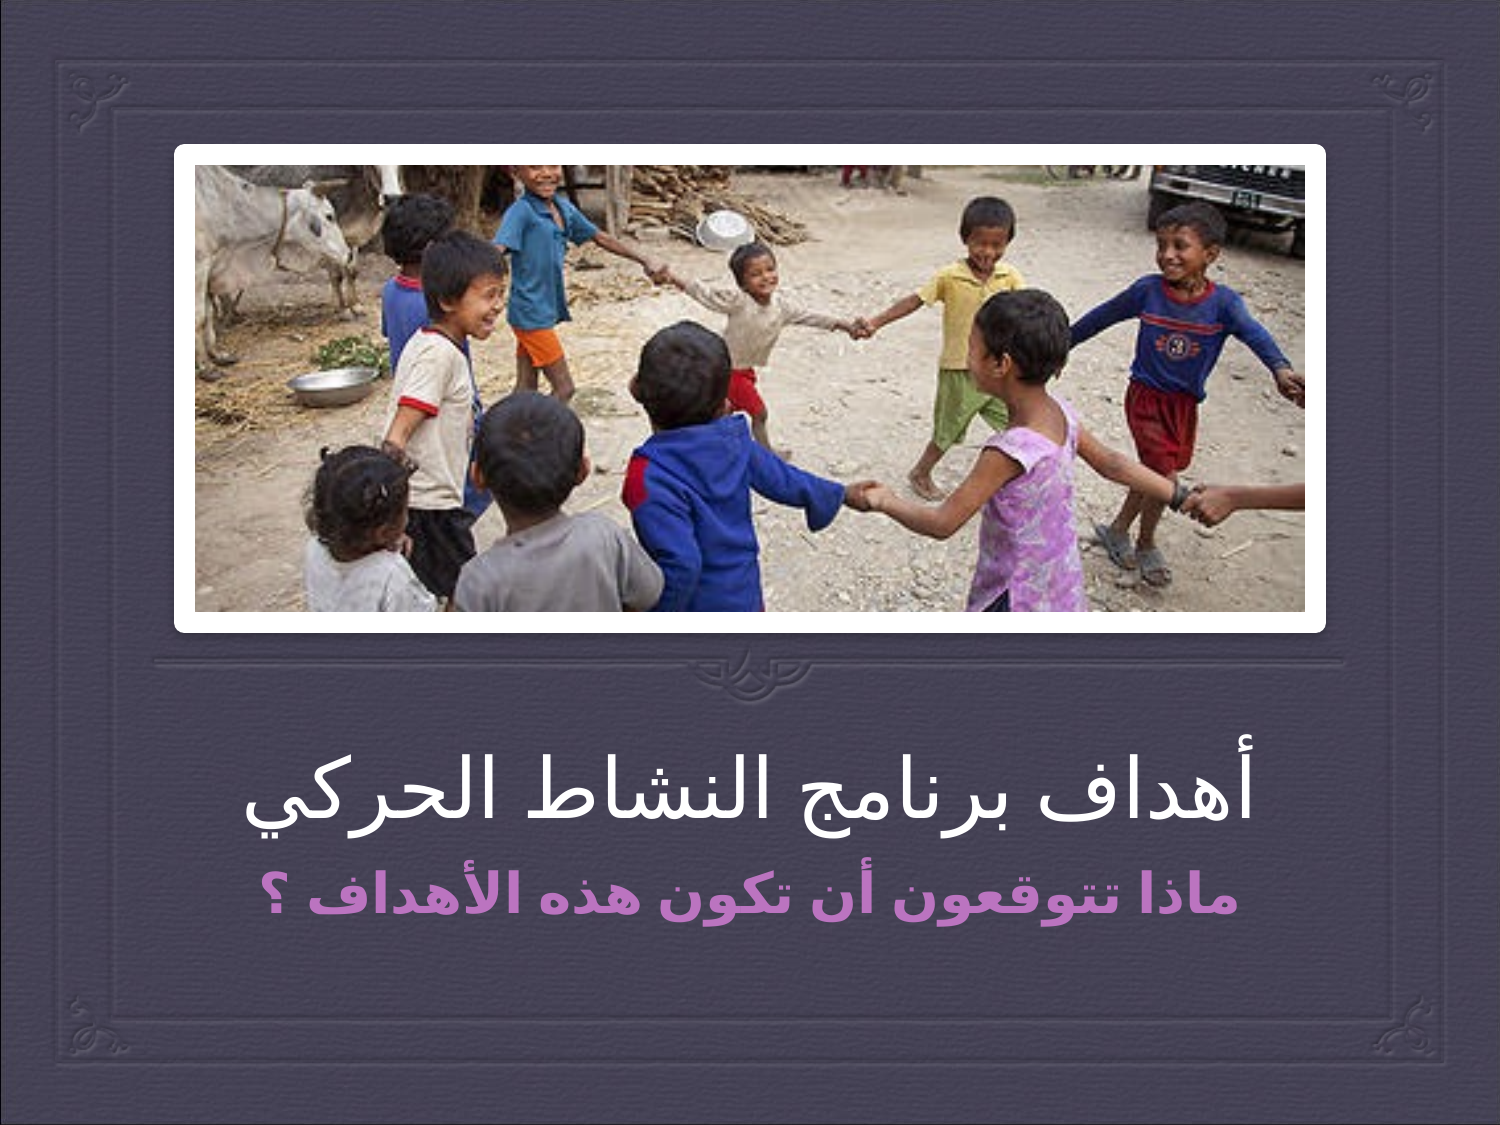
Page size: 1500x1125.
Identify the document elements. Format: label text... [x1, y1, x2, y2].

picture [0, 0, 1500, 1125]
list ماذا تتوقعون أن تكون هذه الأهداف ؟ [180, 854, 1320, 983]
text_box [194, 164, 1306, 613]
title أهداف برنامج النشاط الحركي [180, 661, 1320, 854]
